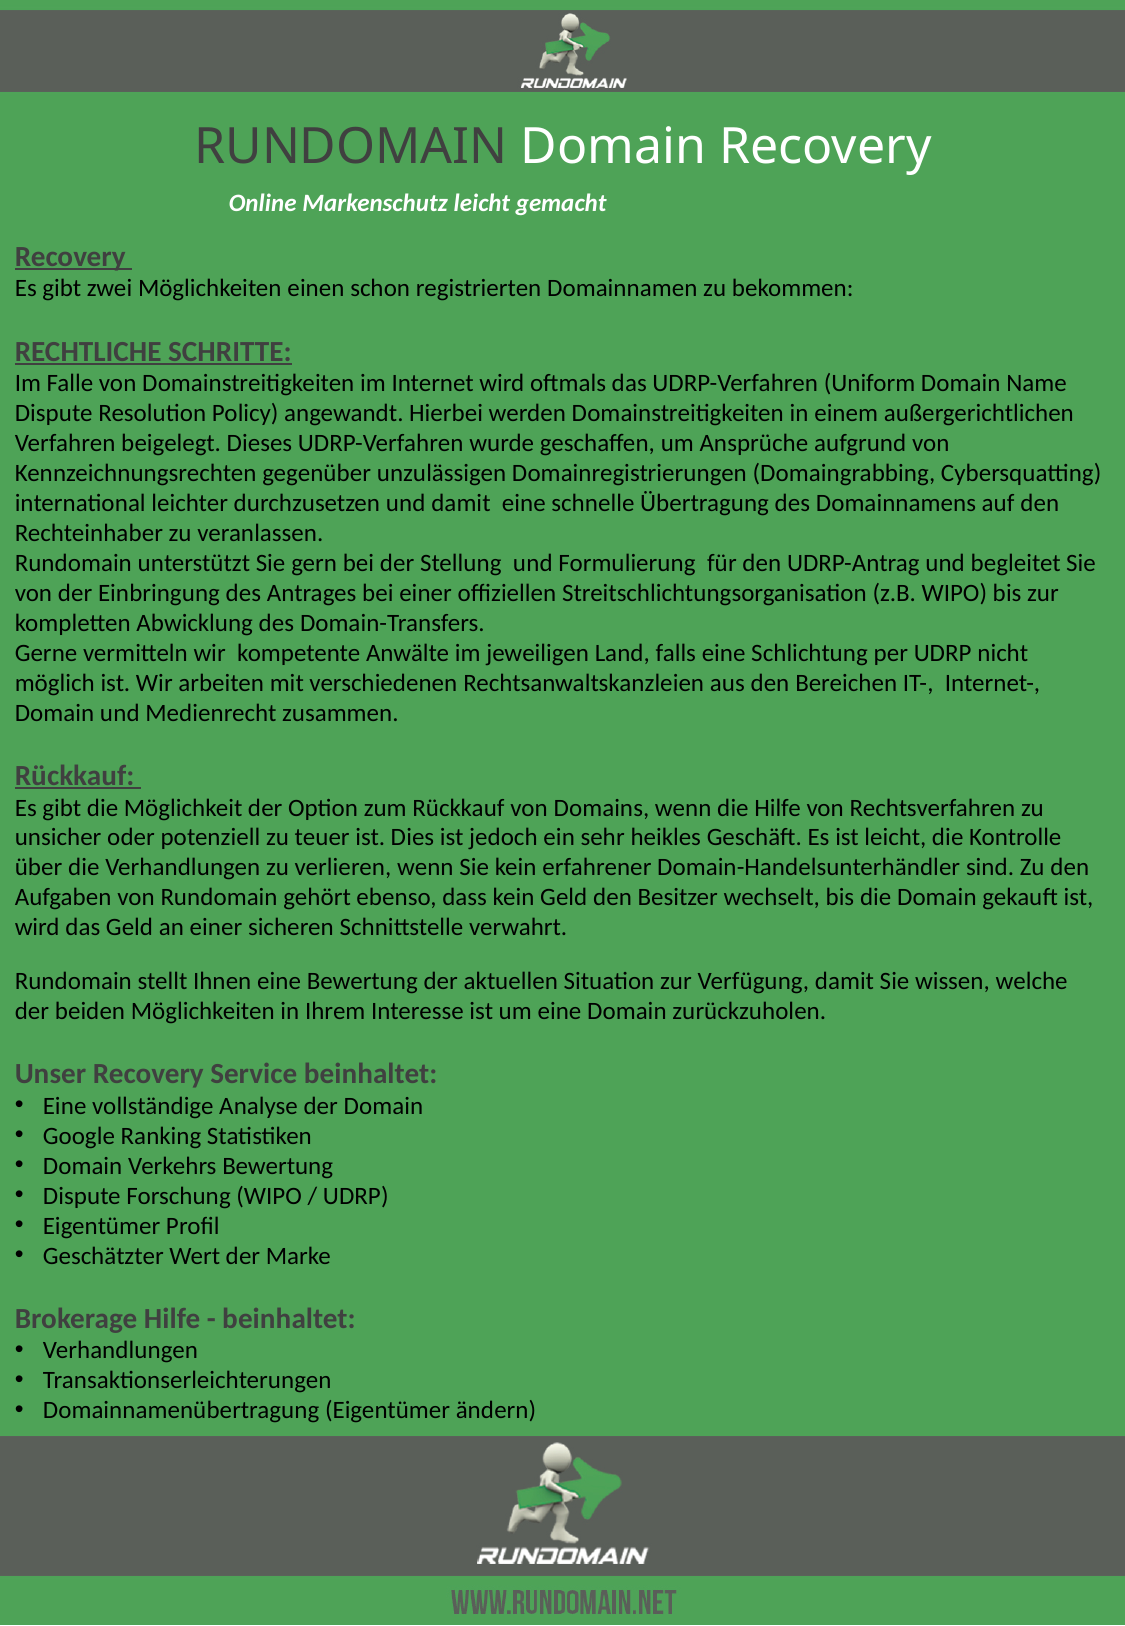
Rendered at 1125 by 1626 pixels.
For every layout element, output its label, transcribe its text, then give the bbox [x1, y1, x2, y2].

text_box RUNDOMAIN Domain Recovery Online Markenschutz leicht gemacht [179, 106, 960, 271]
text_box Recovery Es gibt zwei Möglichkeiten einen schon registrierten Domainnamen zu bekommen: RECHTLICHE SCHRITTE: Im Falle von Domainstreitigkeiten im Internet wird oftmals das UDRP-Verfahren (Uniform Domain Name Dispute Resolution Policy) angewandt. Hierbei werden Domainstreitigkeiten in einem außergerichtlichen Verfahren beigelegt. Dieses UDRP-Verfahren wurde geschaffen, um Ansprüche aufgrund von Kennzeichnungsrechten gegenüber unzulässigen Domainregistrierungen (Domaingrabbing, Cybersquatting) international leichter durchzusetzen und damit eine schnelle Übertragung des Domainnamens auf den Rechteinhaber zu veranlassen. Rundomain unterstützt Sie gern bei der Stellung und Formulierung für den UDRP-Antrag und begleitet Sie von der Einbringung des Antrages bei einer offiziellen Streitschlichtungsorganisation (z.B. WIPO) bis zur kompletten Abwicklung des Domain-Transfers. Gerne vermitteln wir kompetente Anwälte im jeweiligen Land, falls eine Schlichtung per UDRP nicht möglich ist. Wir arbeiten mit verschiedenen Rechtsanwaltskanzleien aus den Bereichen IT-, Internet-, Domain und Medienrecht zusammen. Rückkauf: Es gibt die Möglichkeit der Option zum Rückkauf von Domains, wenn die Hilfe von Rechtsverfahren zu unsicher oder potenziell zu teuer ist. Dies ist jedoch ein sehr heikles Geschäft. Es ist leicht, die Kontrolle über die Verhandlungen zu verlieren, wenn Sie kein erfahrener Domain-Handelsunterhändler sind. Zu den Aufgaben von Rundomain gehört ebenso, dass kein Geld den Besitzer wechselt, bis die Domain gekauft ist, wird das Geld an einer sicheren Schnittstelle verwahrt. [0, 229, 1125, 949]
text_box Rundomain stellt Ihnen eine Bewertung der aktuellen Situation zur Verfügung, damit Sie wissen, welche der beiden Möglichkeiten in Ihrem Interesse ist um eine Domain zurückzuholen. Unser Recovery Service beinhaltet: Eine vollständige Analyse der Domain Google Ranking Statistiken Domain Verkehrs Bewertung Dispute Forschung (WIPO / UDRP) Eigentümer Profil Geschätzter Wert der Marke Brokerage Hilfe - beinhaltet: Verhandlungen Transaktionserleichterungen Domainnamenübertragung (Eigentümer ändern) [0, 957, 1125, 1432]
